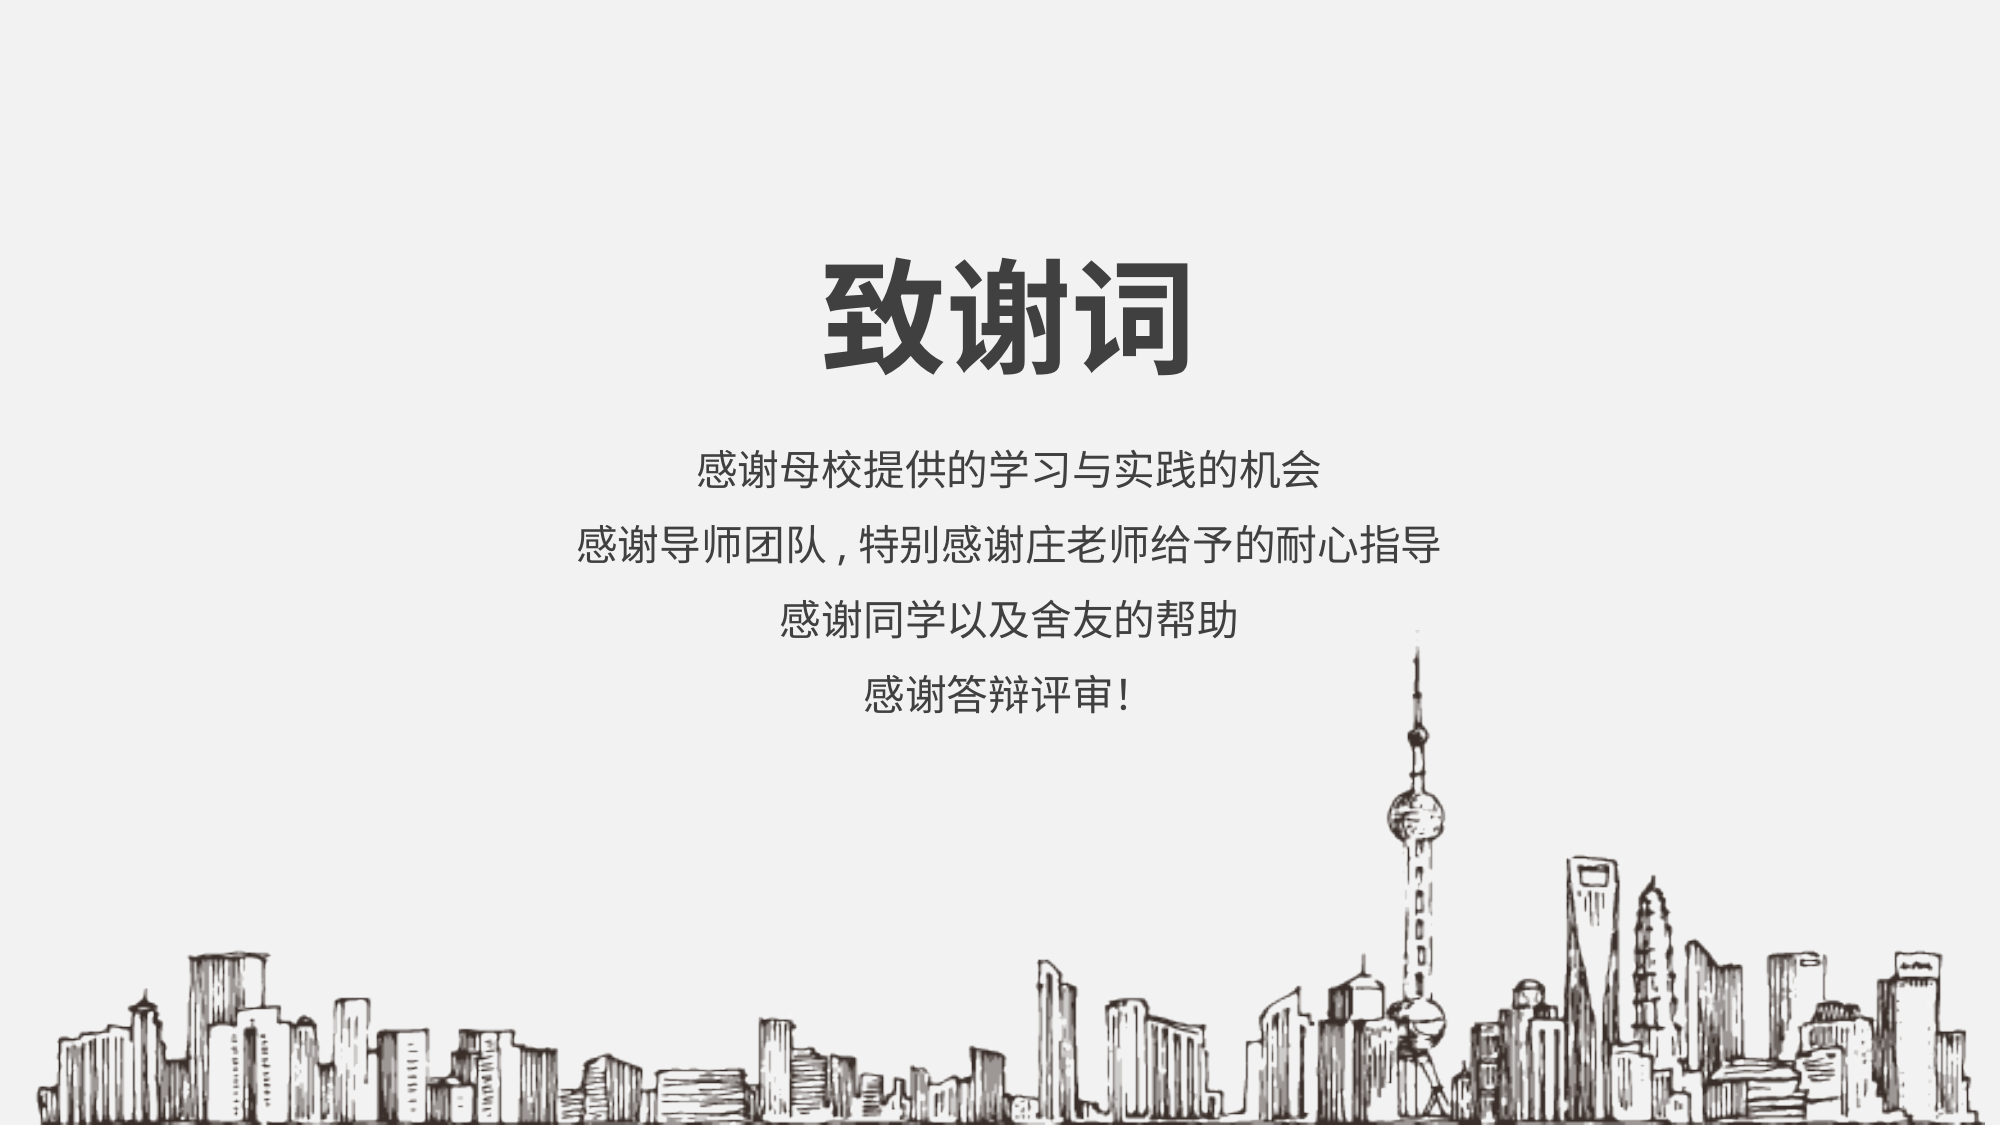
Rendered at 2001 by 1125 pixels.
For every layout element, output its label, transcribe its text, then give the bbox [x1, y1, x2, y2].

picture [0, 630, 1985, 1125]
text_box 致谢词 [806, 232, 1212, 397]
text_box 感谢母校提供的学习与实践的机会 感谢导师团队,特别感谢庄老师给予的耐心指导 感谢同学以及舍友的帮助 感谢答辩评审！ [459, 410, 1560, 630]
